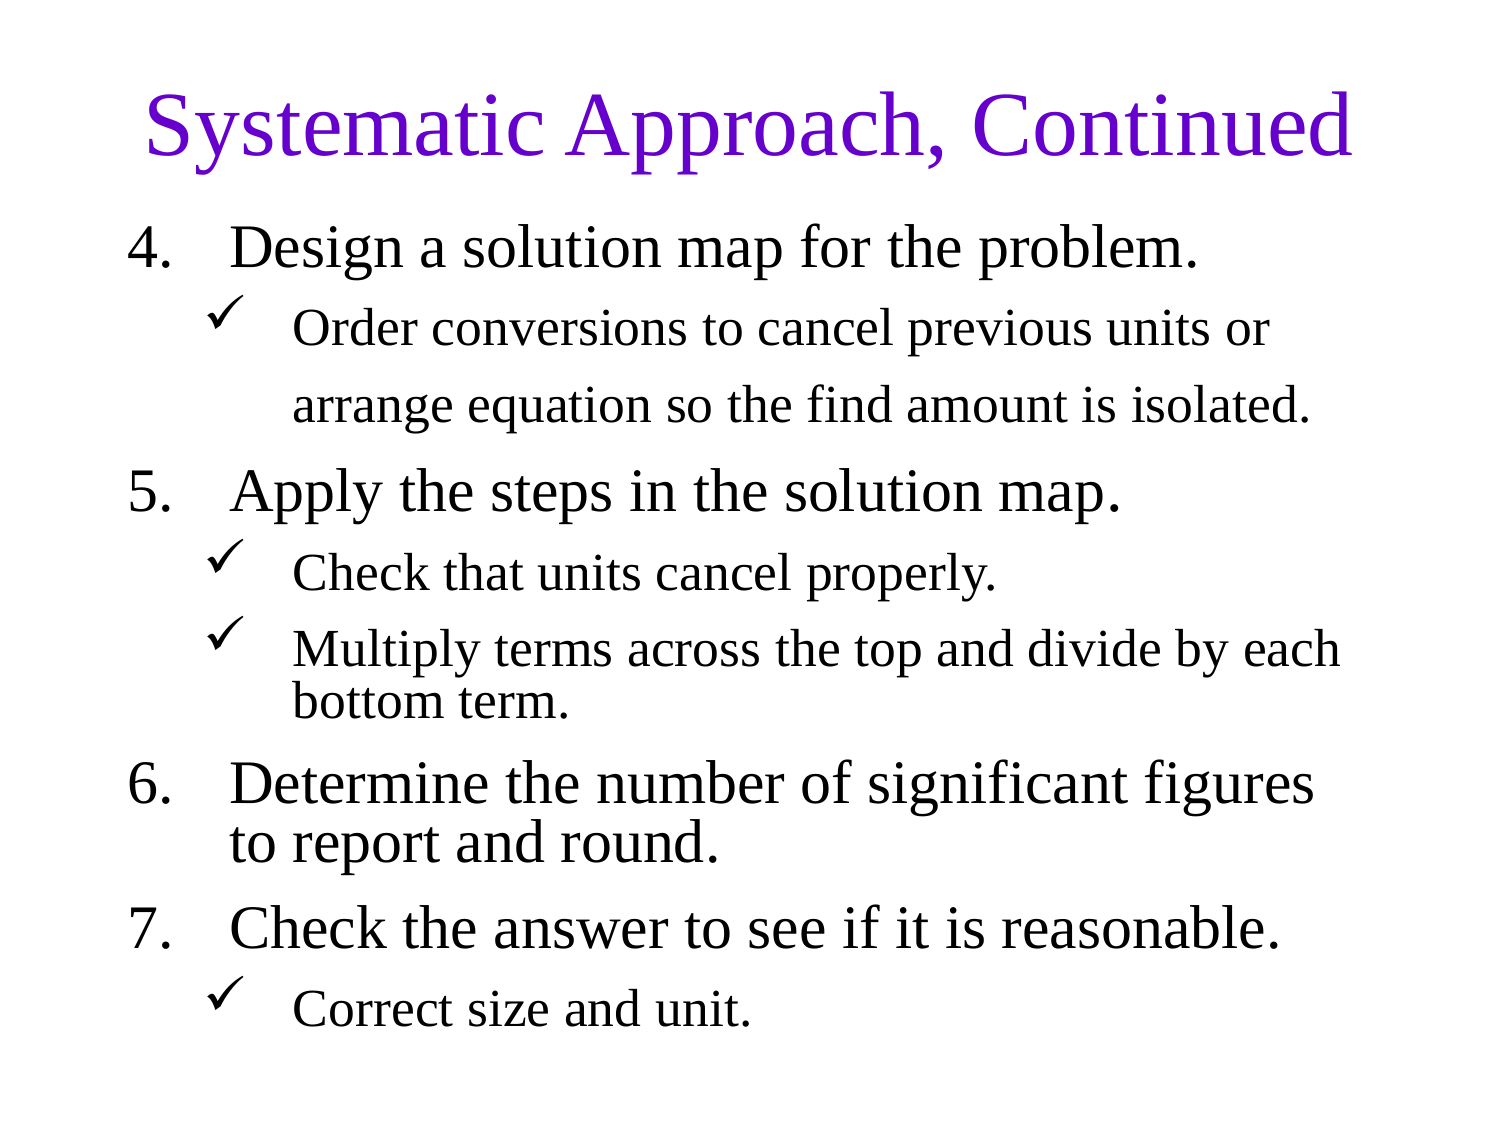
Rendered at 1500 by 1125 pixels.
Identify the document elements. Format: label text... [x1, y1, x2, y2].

text_box Systematic Approach, Continued [112, 24, 1388, 212]
text_box 4. Design a solution map for the problem. Order conversions to cancel previous units or arrange equation so the find amount is isolated. 5. Apply the steps in the solution map. Check that units cancel properly. Multiply terms across the top and divide by each bottom term. 6. Determine the number of significant figures to report and round. 7. Check the answer to see if it is reasonable. Correct size and unit. [112, 212, 1388, 1050]
